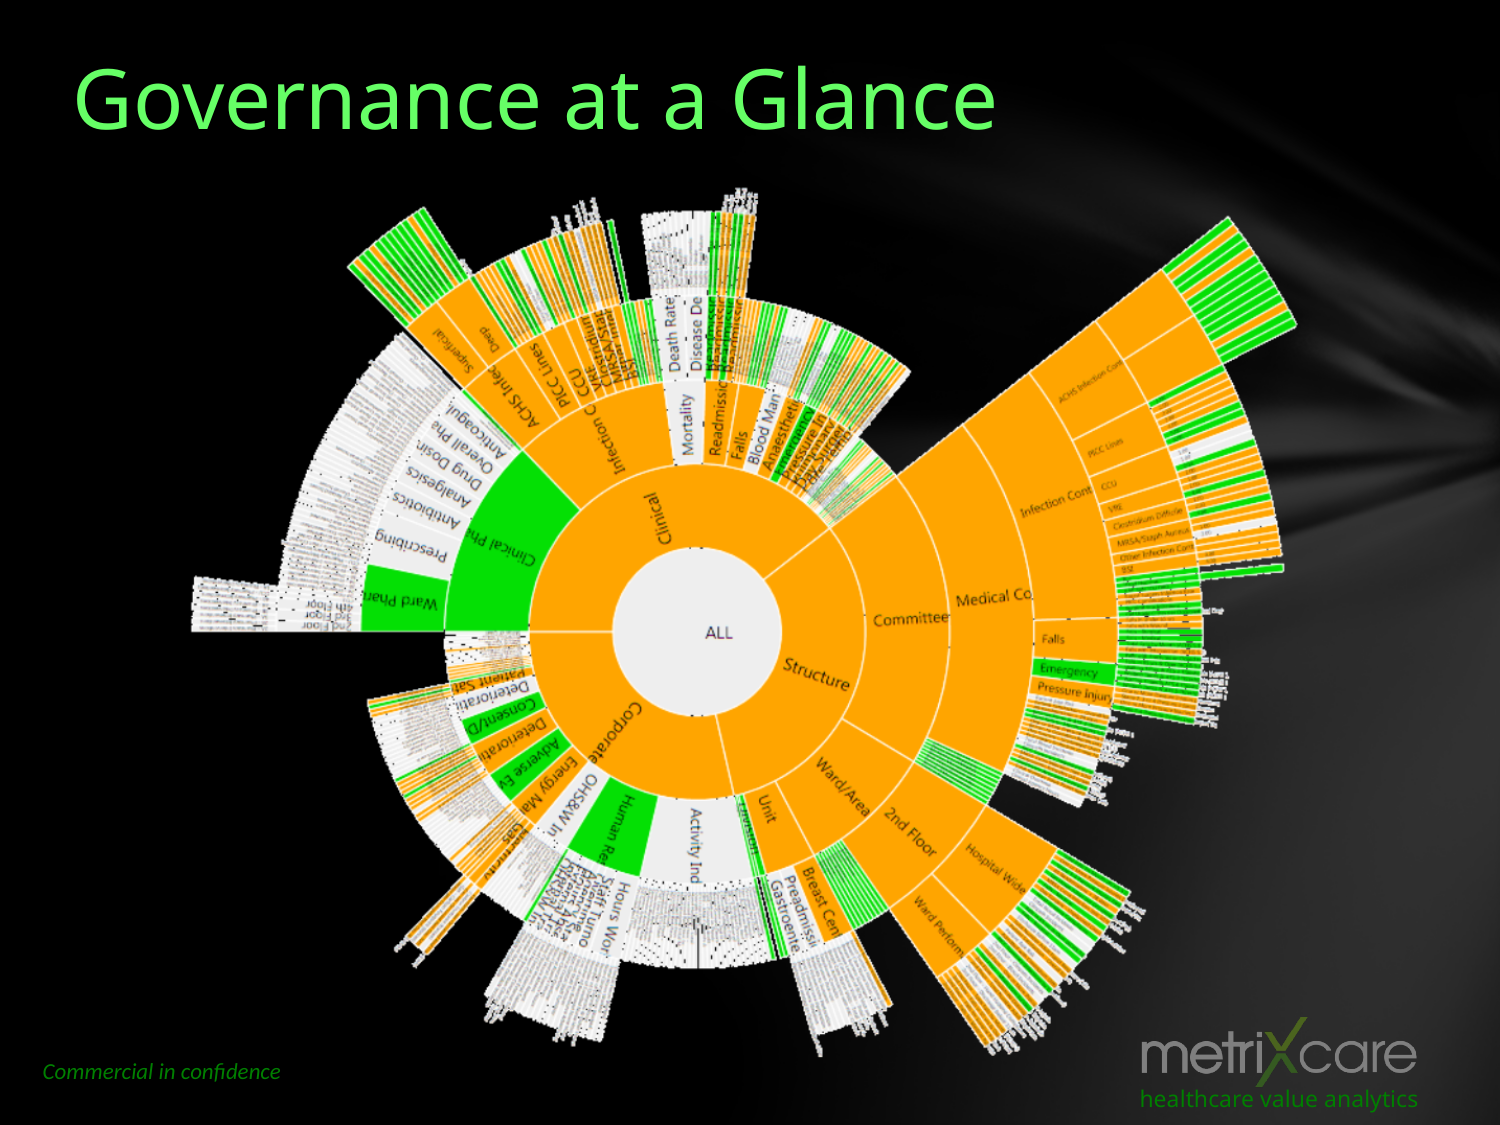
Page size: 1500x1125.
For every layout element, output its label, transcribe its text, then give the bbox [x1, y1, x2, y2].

picture [173, 76, 1440, 1125]
title Governance at a Glance [57, 19, 1318, 155]
